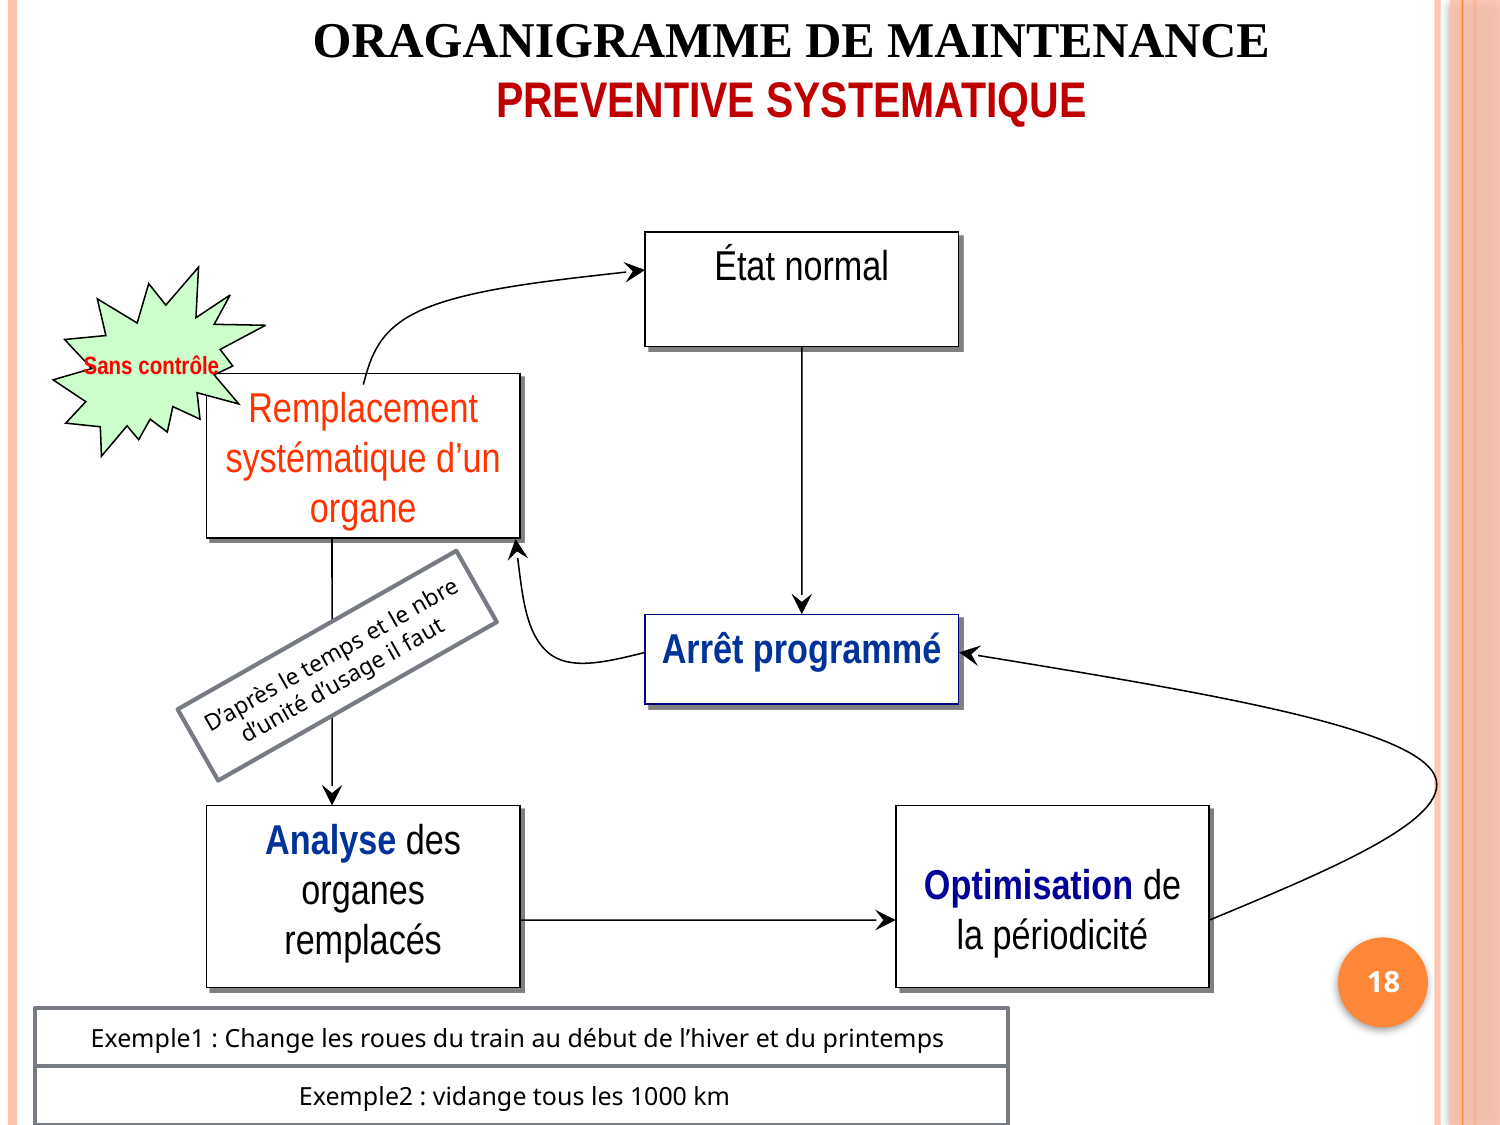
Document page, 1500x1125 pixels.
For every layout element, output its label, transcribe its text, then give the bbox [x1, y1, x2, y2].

text_box Exemple2 : vidange tous les 1000 km [33, 1064, 1010, 1125]
text_box [875, 909, 896, 931]
text_box Exemple1 : Change les roues du train au début de l’hiver et du printemps [33, 1006, 1010, 1064]
text_box ORAGANIGRAMME DE MAINTENANCE PREVENTIVE SYSTEMATIQUE [171, 0, 1412, 135]
text_box Optimisation de la périodicité [895, 805, 1210, 988]
text_box Analyse des organes remplacés [206, 805, 520, 988]
text_box D’après le temps et le nbre d’unité d’usage il faut [175, 548, 499, 783]
text_box [321, 784, 343, 806]
text_box [507, 538, 646, 664]
text_box Arrêt programmé [645, 614, 959, 705]
text_box [363, 261, 646, 385]
text_box Remplacement systématique d’un organe [206, 373, 520, 538]
text_box État normal [645, 231, 959, 347]
text_box Sans contrôle [53, 267, 266, 457]
slide_number 18 [1333, 940, 1434, 1027]
text_box [791, 593, 813, 615]
text_box [959, 645, 1437, 921]
